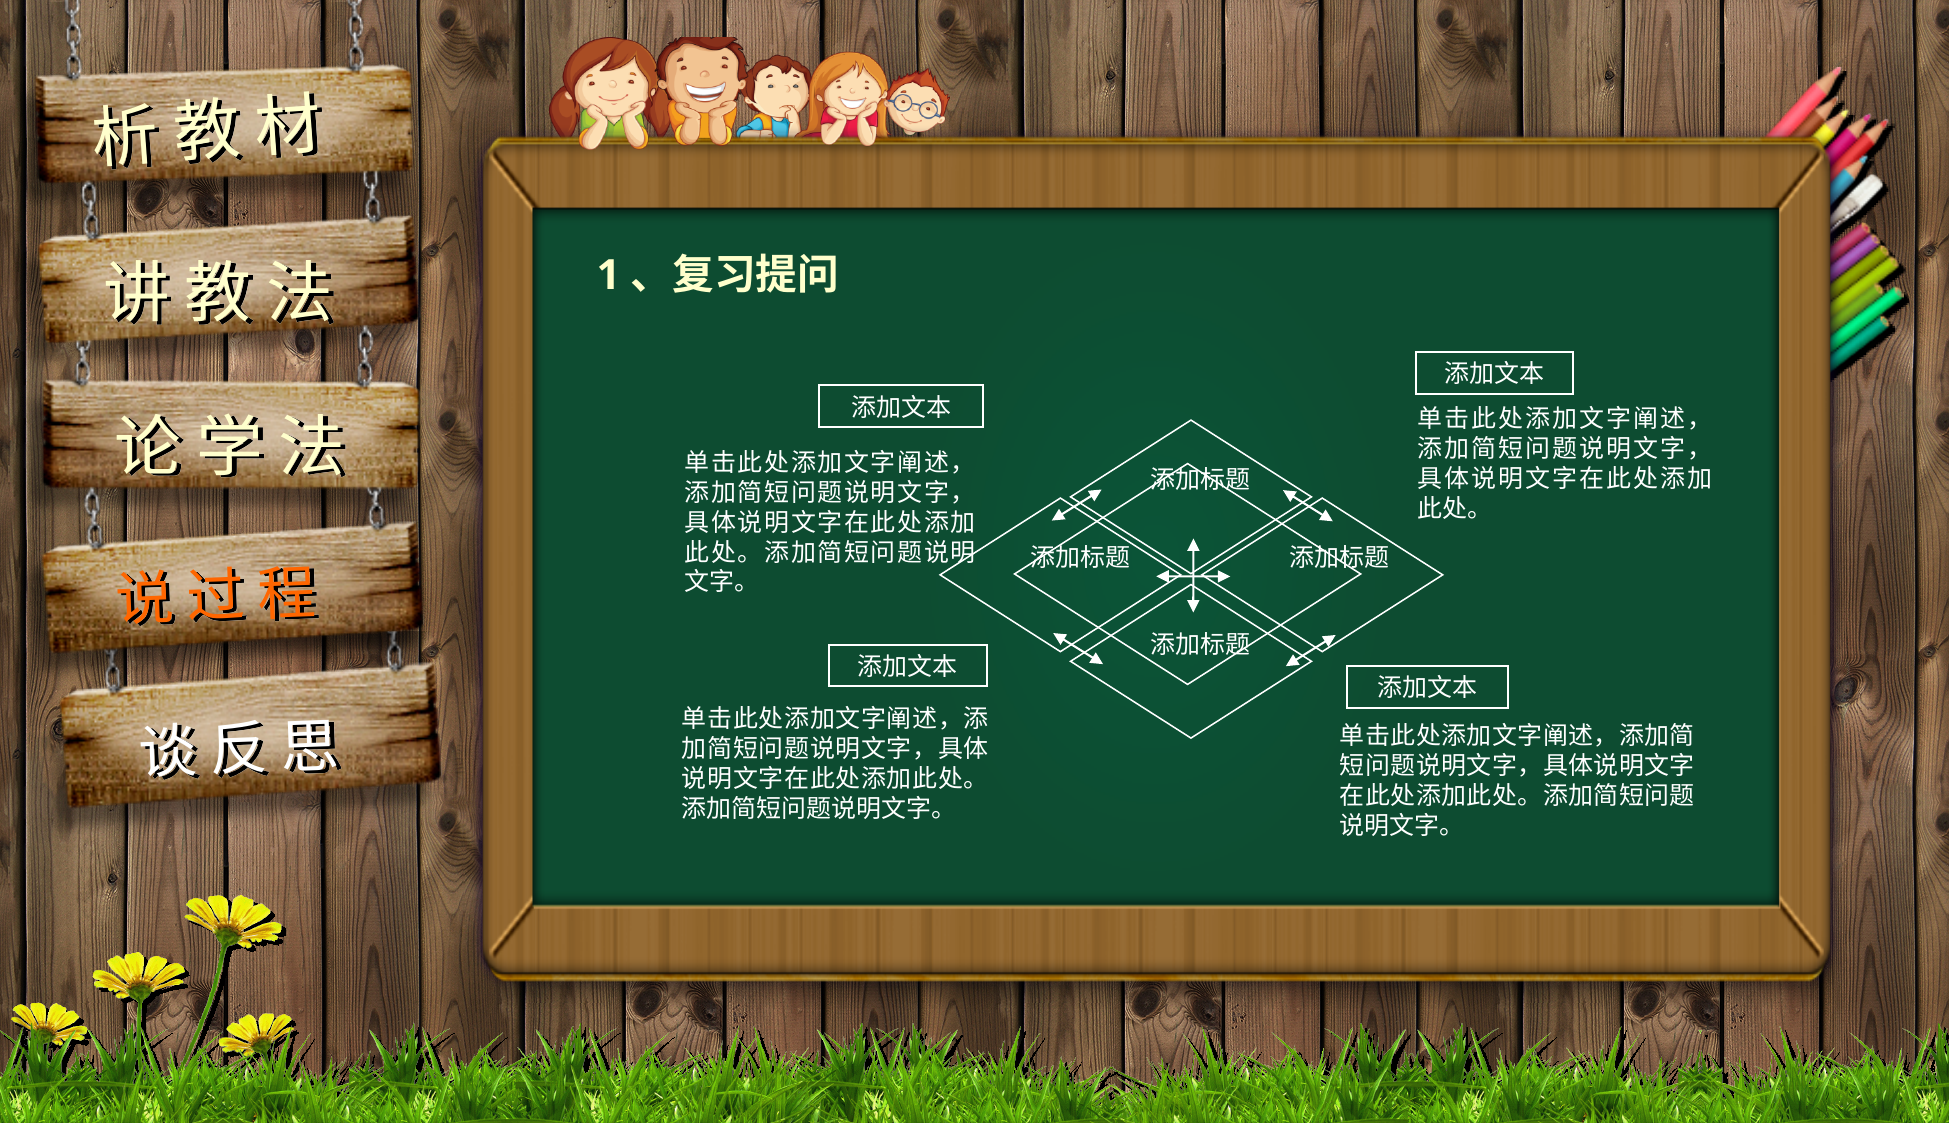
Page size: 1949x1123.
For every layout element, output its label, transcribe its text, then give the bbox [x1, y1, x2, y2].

text_box 添加文本 [828, 645, 987, 687]
text_box 单击此处添加文字阐述，添加简短问题说明文字，具体说明文字在此处添加此处。添加简短问题说明文字。 [673, 440, 988, 602]
text_box 添加文本 [819, 385, 984, 427]
picture [0, 0, 1949, 1123]
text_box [1070, 419, 1312, 487]
text_box 单击此处添加文字阐述，添加简短问题说明文字，具体说明文字在此处添加此处。添加简短问题说明文字。 [1328, 713, 1707, 845]
text_box 单击此处添加文字阐述，添加简短问题说明文字，具体说明文字在此处添加此处。添加简短问题说明文字。 [670, 697, 1001, 829]
text_box 1、复习提问 [581, 240, 854, 306]
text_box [939, 497, 1046, 652]
text_box 添加文本 [1346, 666, 1509, 708]
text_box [1070, 676, 1312, 739]
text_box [1339, 497, 1443, 652]
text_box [1051, 489, 1336, 667]
text_box 添加文本 [1415, 352, 1573, 394]
text_box 单击此处添加文字阐述，添加简短问题说明文字，具体说明文字在此处添加此处。 [1406, 397, 1724, 529]
